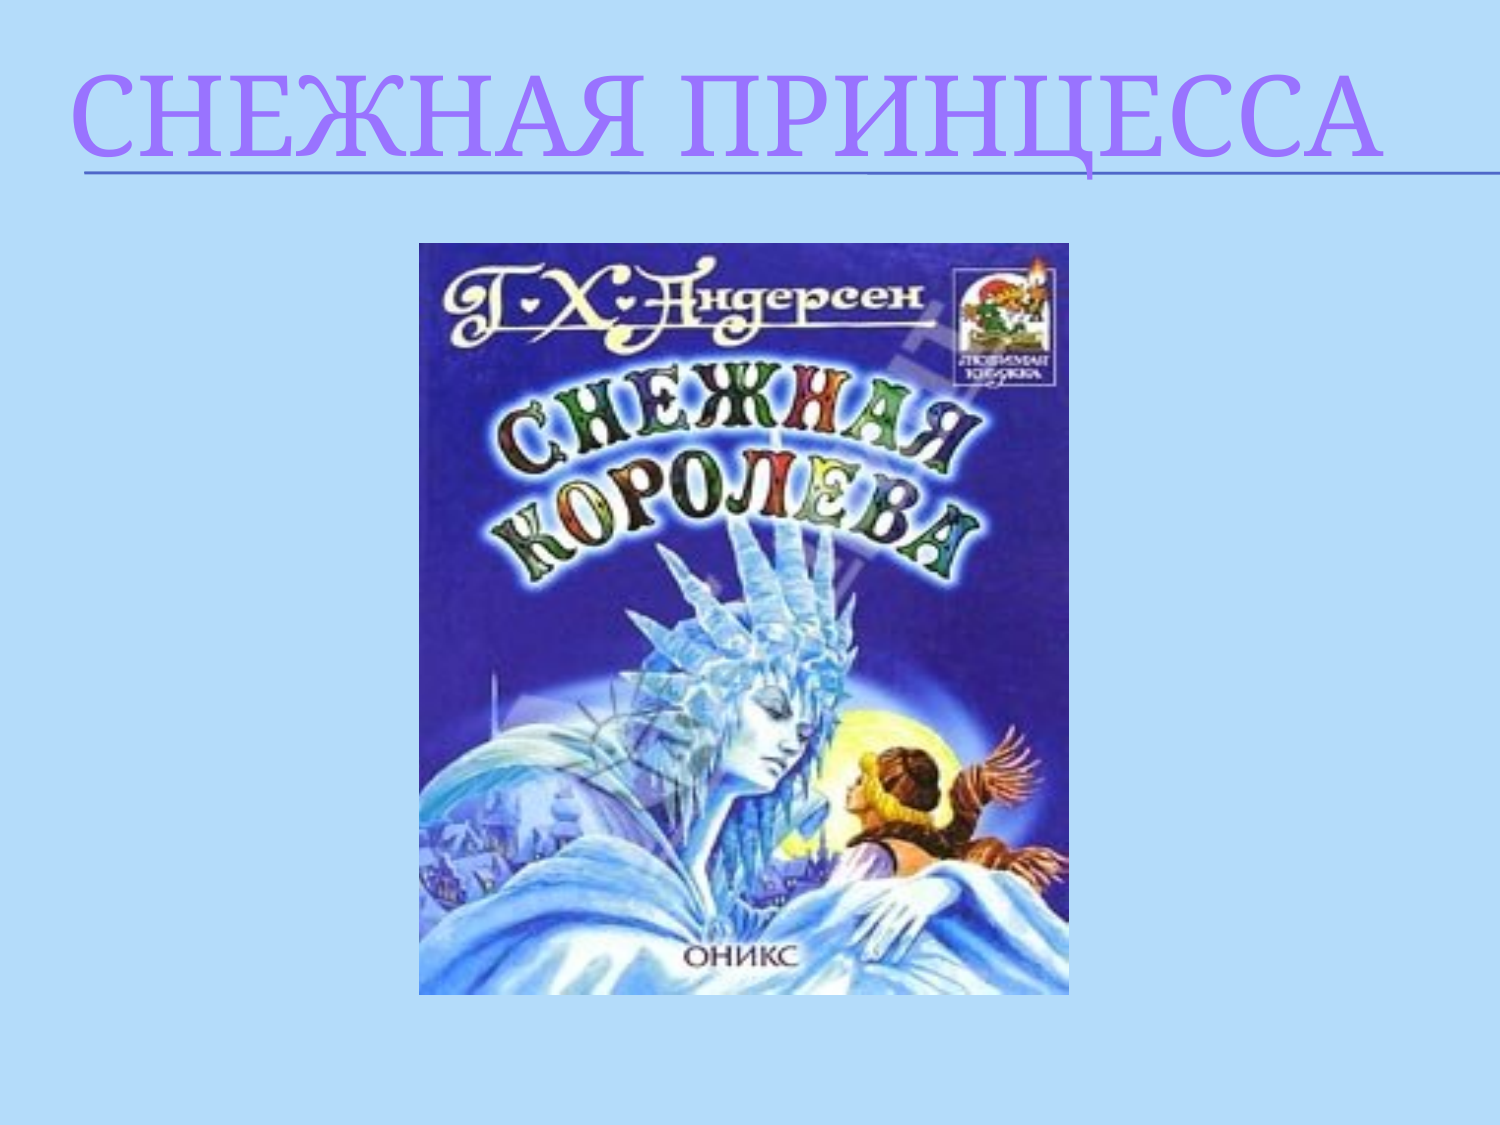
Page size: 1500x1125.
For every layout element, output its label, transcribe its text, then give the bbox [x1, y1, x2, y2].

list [418, 243, 1069, 996]
title Снежная принцесса [53, 42, 1479, 181]
